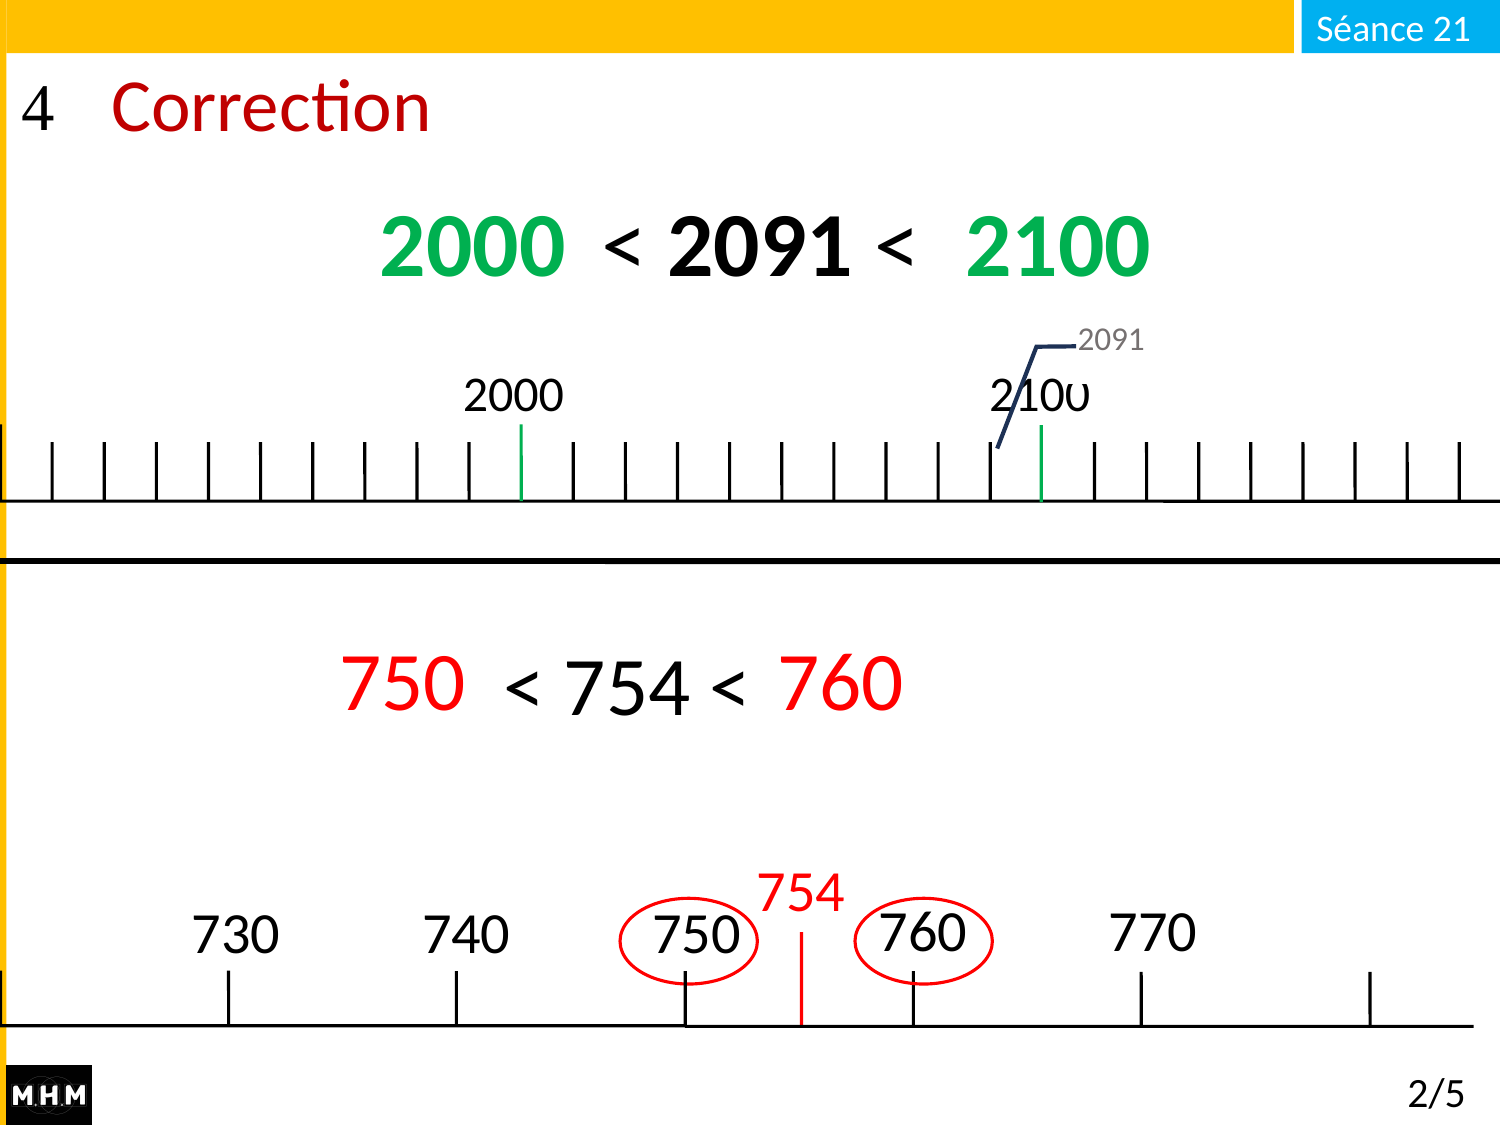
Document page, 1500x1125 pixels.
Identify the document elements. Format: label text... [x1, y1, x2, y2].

text_box 2091 [1005, 290, 1167, 421]
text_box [0, 885, 1474, 1028]
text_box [0, 424, 1500, 503]
title Correction [96, 37, 1391, 178]
text_box 2000 [448, 354, 591, 421]
text_box … < 2091 < … [606, 177, 936, 302]
text_box 750 [324, 620, 502, 735]
text_box 760 [762, 620, 939, 735]
picture [6, 1065, 92, 1125]
text_box 2000 [340, 177, 606, 302]
text_box 2100 [1011, 354, 1131, 421]
text_box 2100 [974, 354, 1031, 421]
text_box … < 754 < … [412, 625, 1049, 740]
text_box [741, 845, 867, 884]
text_box 2100 [936, 177, 1181, 302]
list 2/5 [1373, 1064, 1500, 1125]
